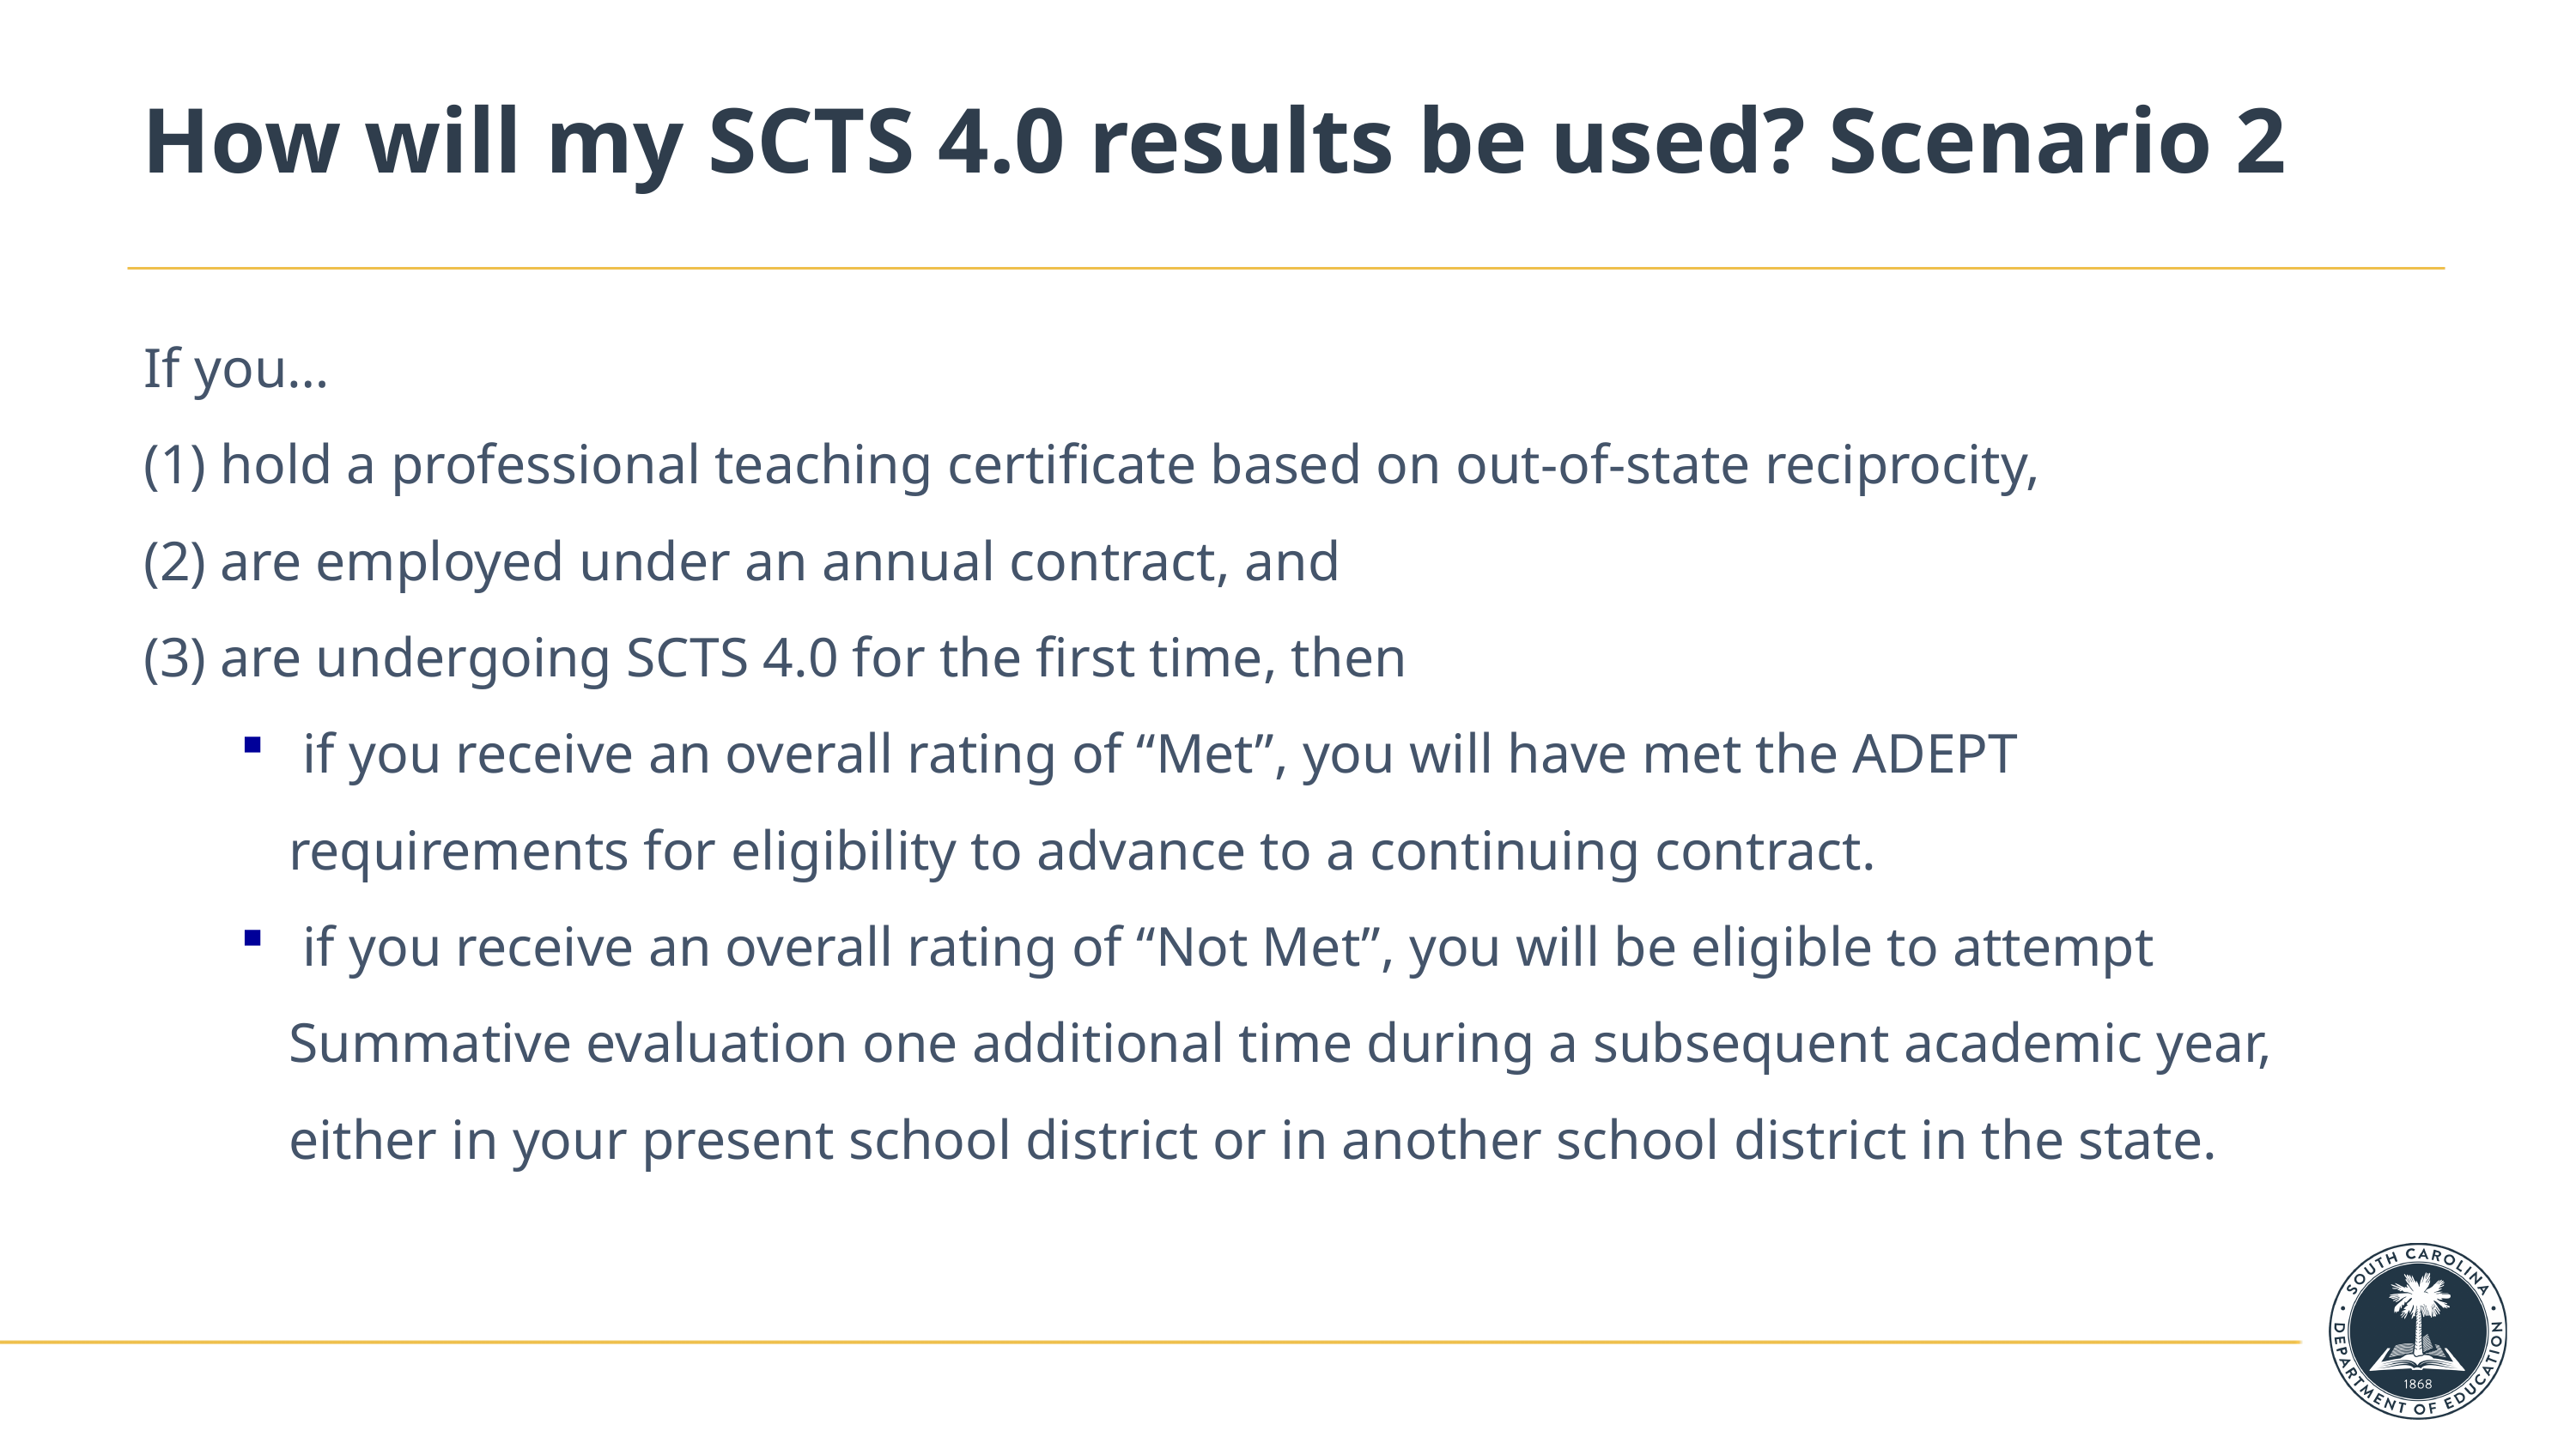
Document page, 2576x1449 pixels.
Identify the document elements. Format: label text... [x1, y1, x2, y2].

title How will my SCTS 4.0 results be used? Scenario 2 [129, 76, 2440, 232]
list If you… (1) hold a professional teaching certificate based on out-of-state reciprocity, (2) are employed under an annual contract, and (3) are undergoing SCTS 4.0 for the first time, then if you receive an overall rating of “Met”, you will have met the ADEPT requirements for eligibility to advance to a continuing contract. if you receive an overall rating of “Not Met”, you will be eligible to attempt Summative evaluation one additional time during a subsequent academic year, either in your present school district or in another school district in the state. [131, 294, 2340, 1191]
picture [2329, 1243, 2507, 1420]
